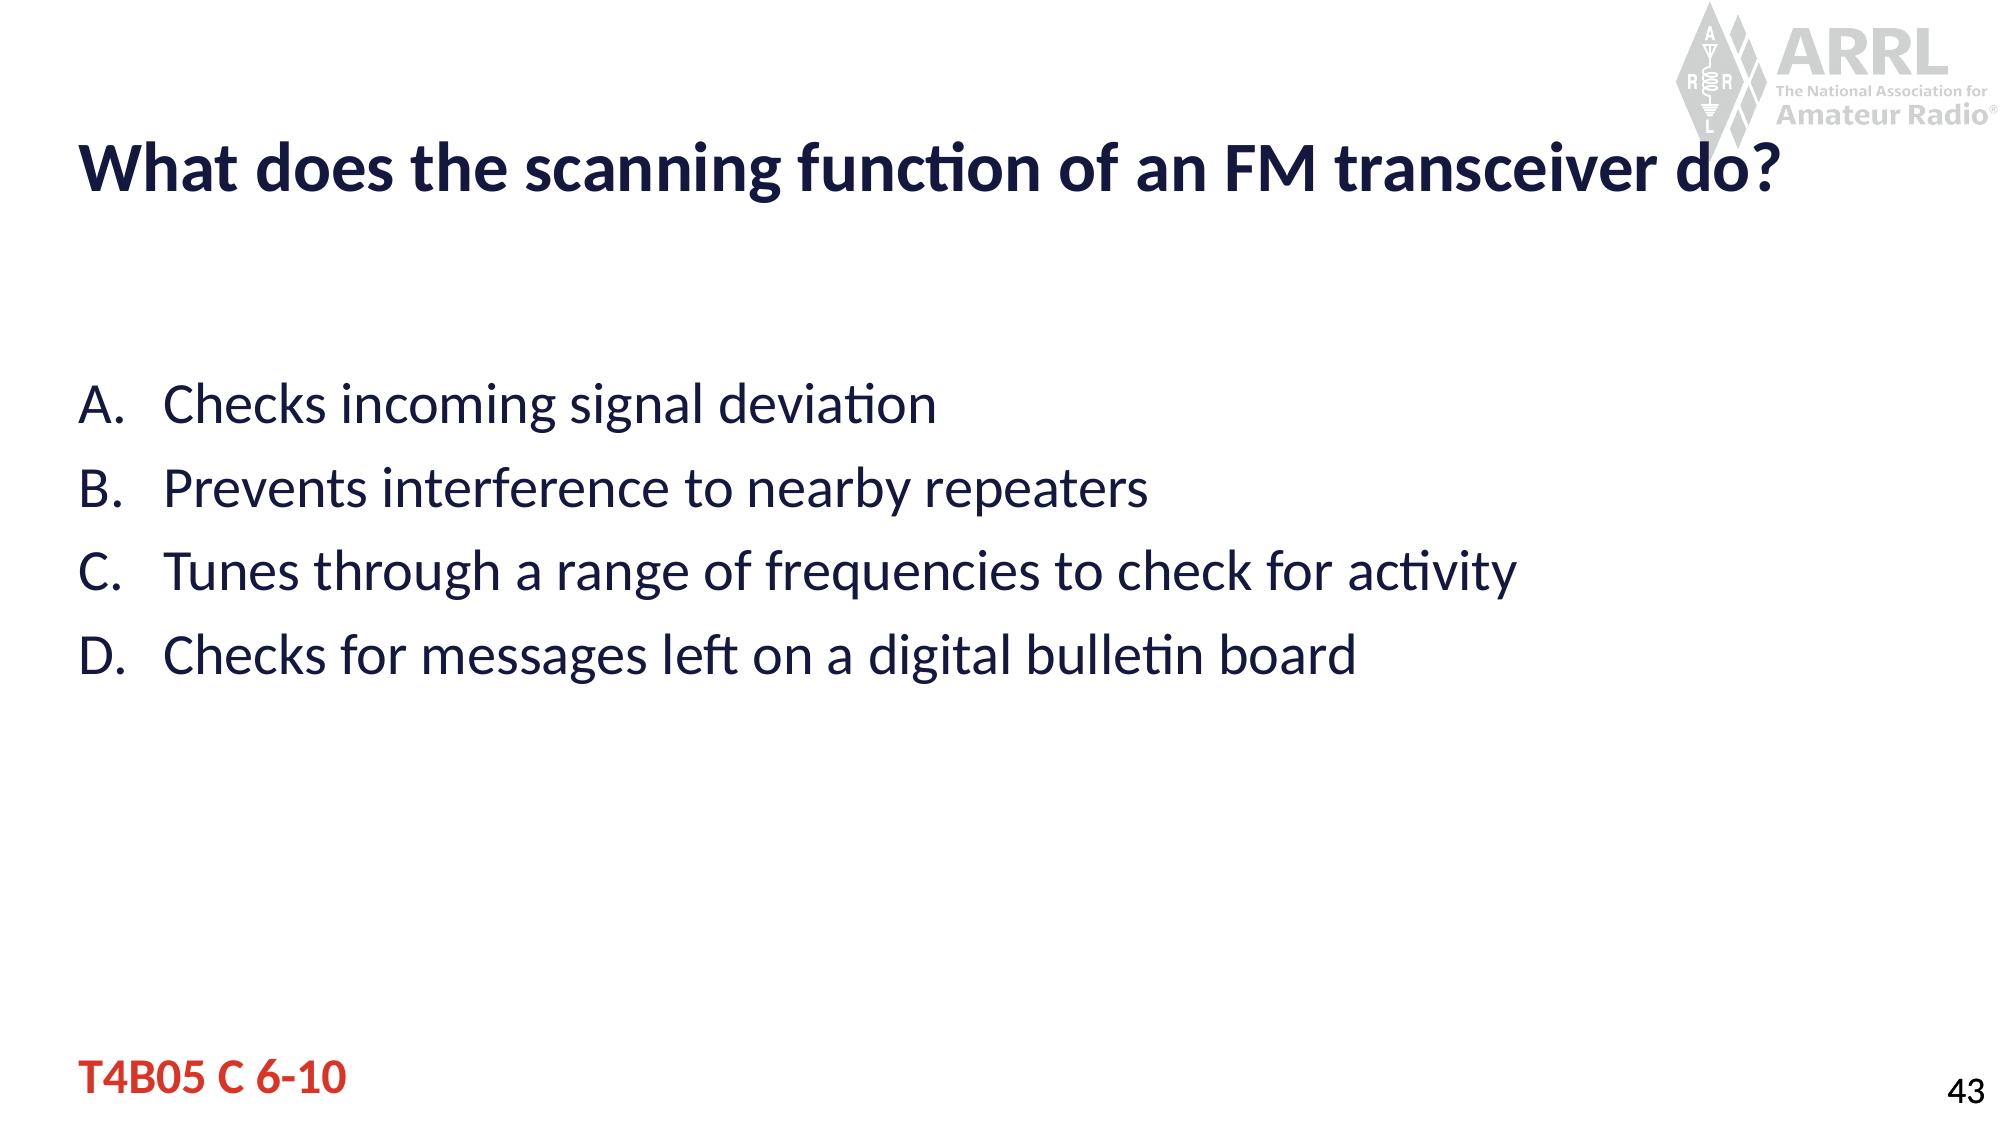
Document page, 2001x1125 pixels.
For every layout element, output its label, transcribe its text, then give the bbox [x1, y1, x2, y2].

title What does the scanning function of an FM transceiver do? [63, 59, 1863, 278]
text_box T4B05 C 6-10 [63, 1036, 921, 1112]
picture [1674, 0, 2000, 164]
list Checks incoming signal deviation Prevents interference to nearby repeaters Tunes through a range of frequencies to check for activity Checks for messages left on a digital bulletin board [63, 365, 1863, 989]
